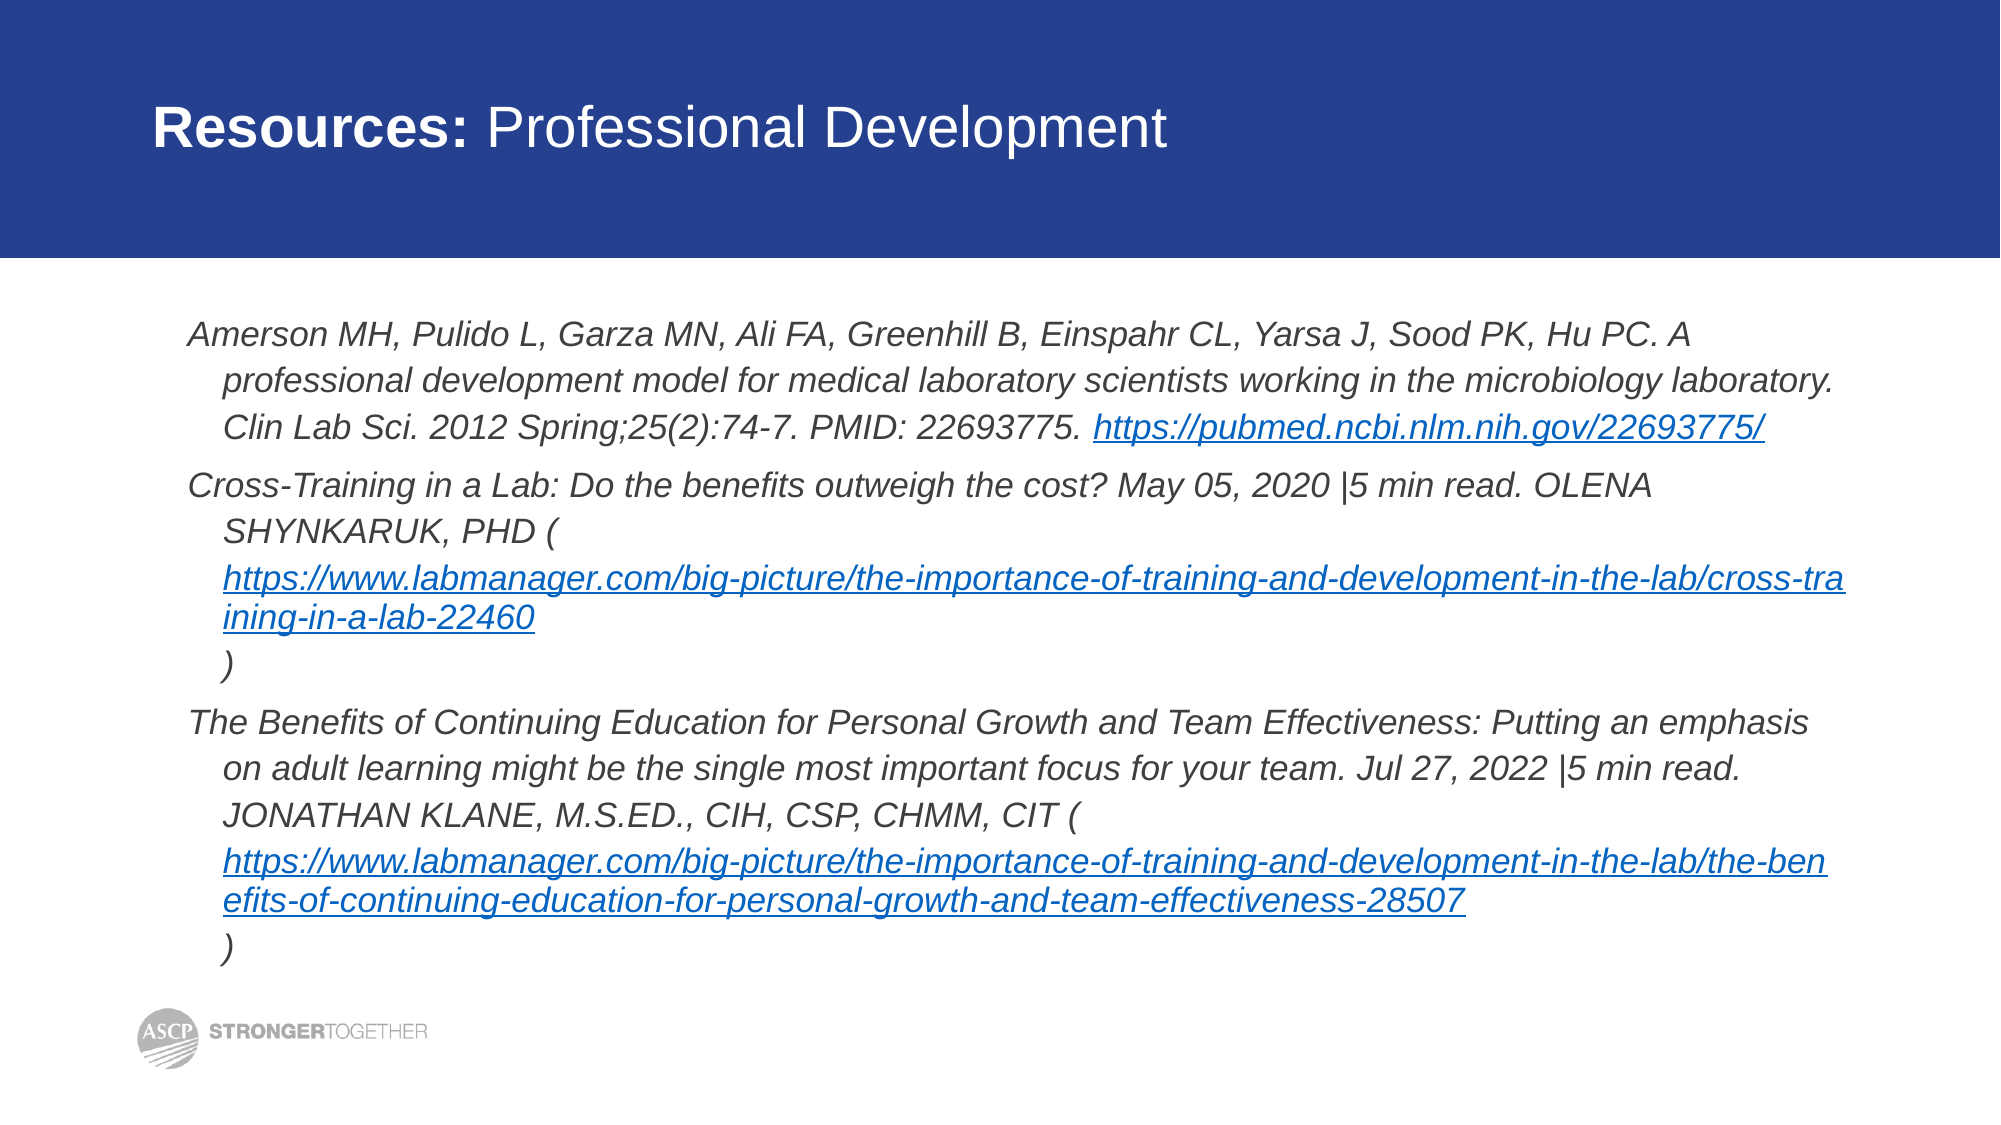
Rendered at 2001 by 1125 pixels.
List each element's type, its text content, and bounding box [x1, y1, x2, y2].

title Resources: Professional Development [137, 20, 1863, 238]
picture [137, 1008, 427, 1069]
list Amerson MH, Pulido L, Garza MN, Ali FA, Greenhill B, Einspahr CL, Yarsa J, Sood PK, Hu PC. A professional development model for medical laboratory scientists working in the microbiology laboratory. Clin Lab Sci. 2012 Spring;25(2):74-7. PMID: 22693775. https://pubmed.ncbi.nlm.nih.gov/22693775/ Cross-Training in a Lab: Do the benefits outweigh the cost? May 05, 2020 |5 min read. OLENA SHYNKARUK, PHD (https://www.labmanager.com/big-picture/the-importance-of-training-and-development-in-the-lab/cross-training-in-a-lab-22460) The Benefits of Continuing Education for Personal Growth and Team Effectiveness: Putting an emphasis on adult learning might be the single most important focus for your team. Jul 27, 2022 |5 min read. JONATHAN KLANE, M.S.ED., CIH, CSP, CHMM, CIT (https://www.labmanager.com/big-picture/the-importance-of-training-and-development-in-the-lab/the-benefits-of-continuing-education-for-personal-growth-and-team-effectiveness-28507) [137, 299, 1863, 942]
